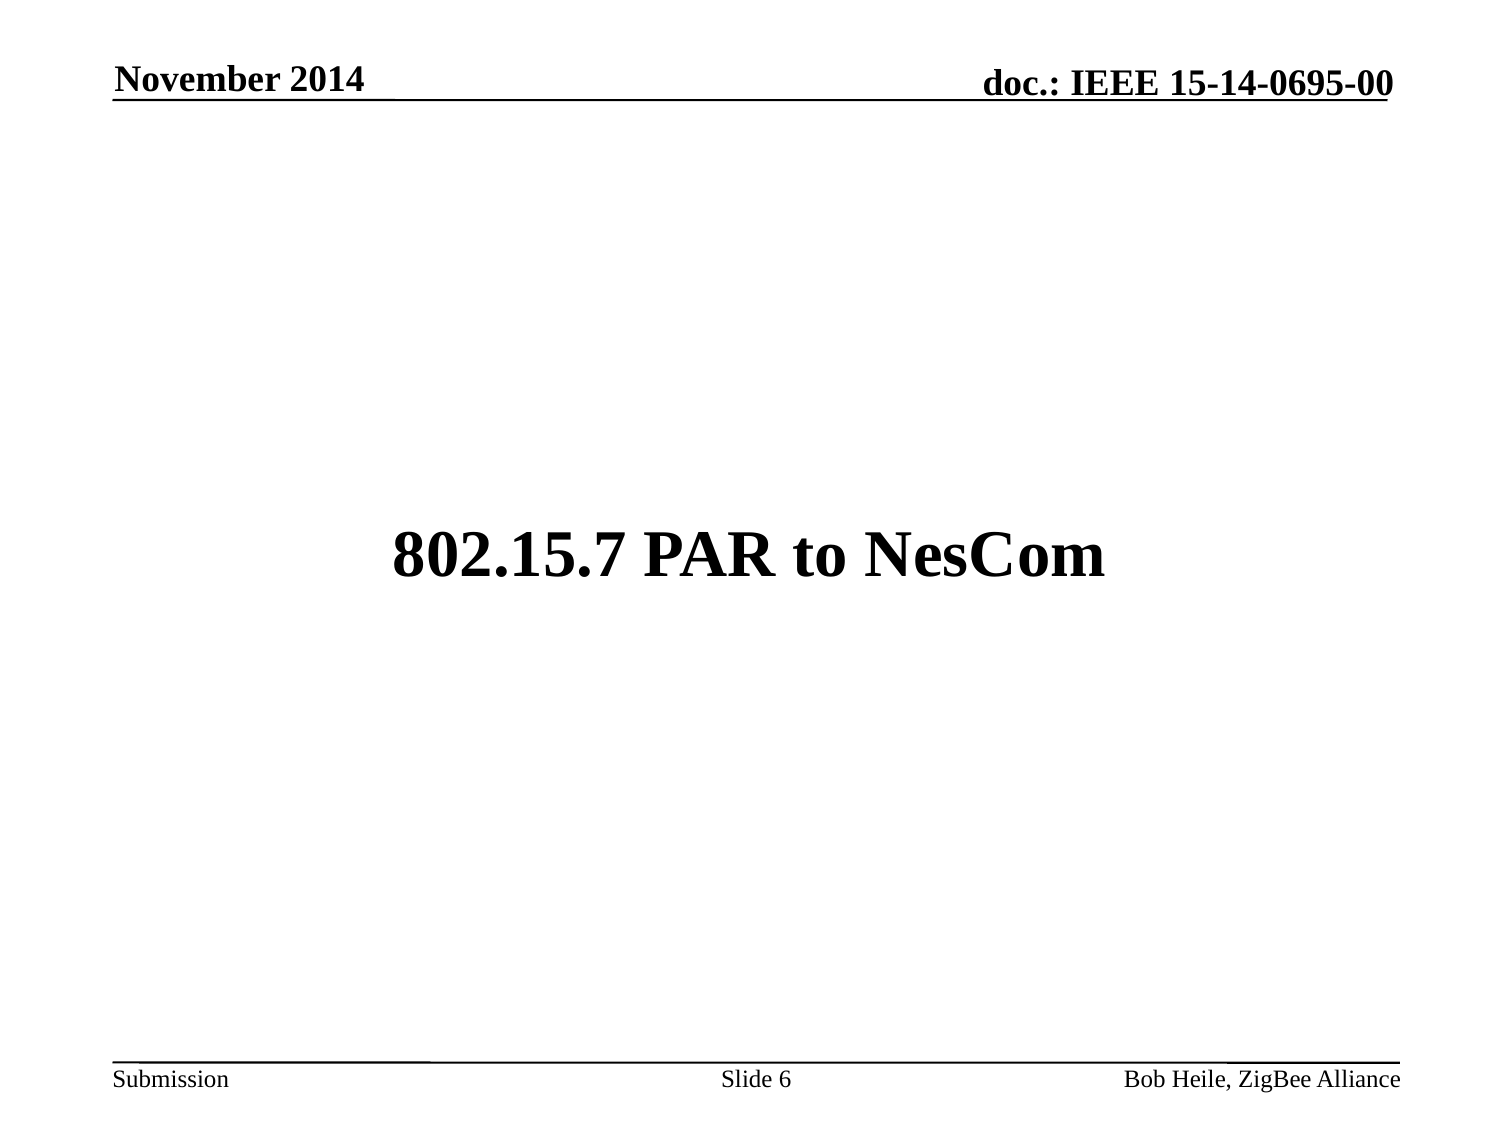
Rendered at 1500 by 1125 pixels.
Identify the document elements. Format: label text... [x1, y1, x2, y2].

title 802.15.7 PAR to NesCom [112, 462, 1388, 638]
slide_number Slide 6 [712, 1061, 800, 1123]
footer Bob Heile, ZigBee Alliance [878, 1061, 1402, 1093]
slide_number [114, 54, 423, 100]
